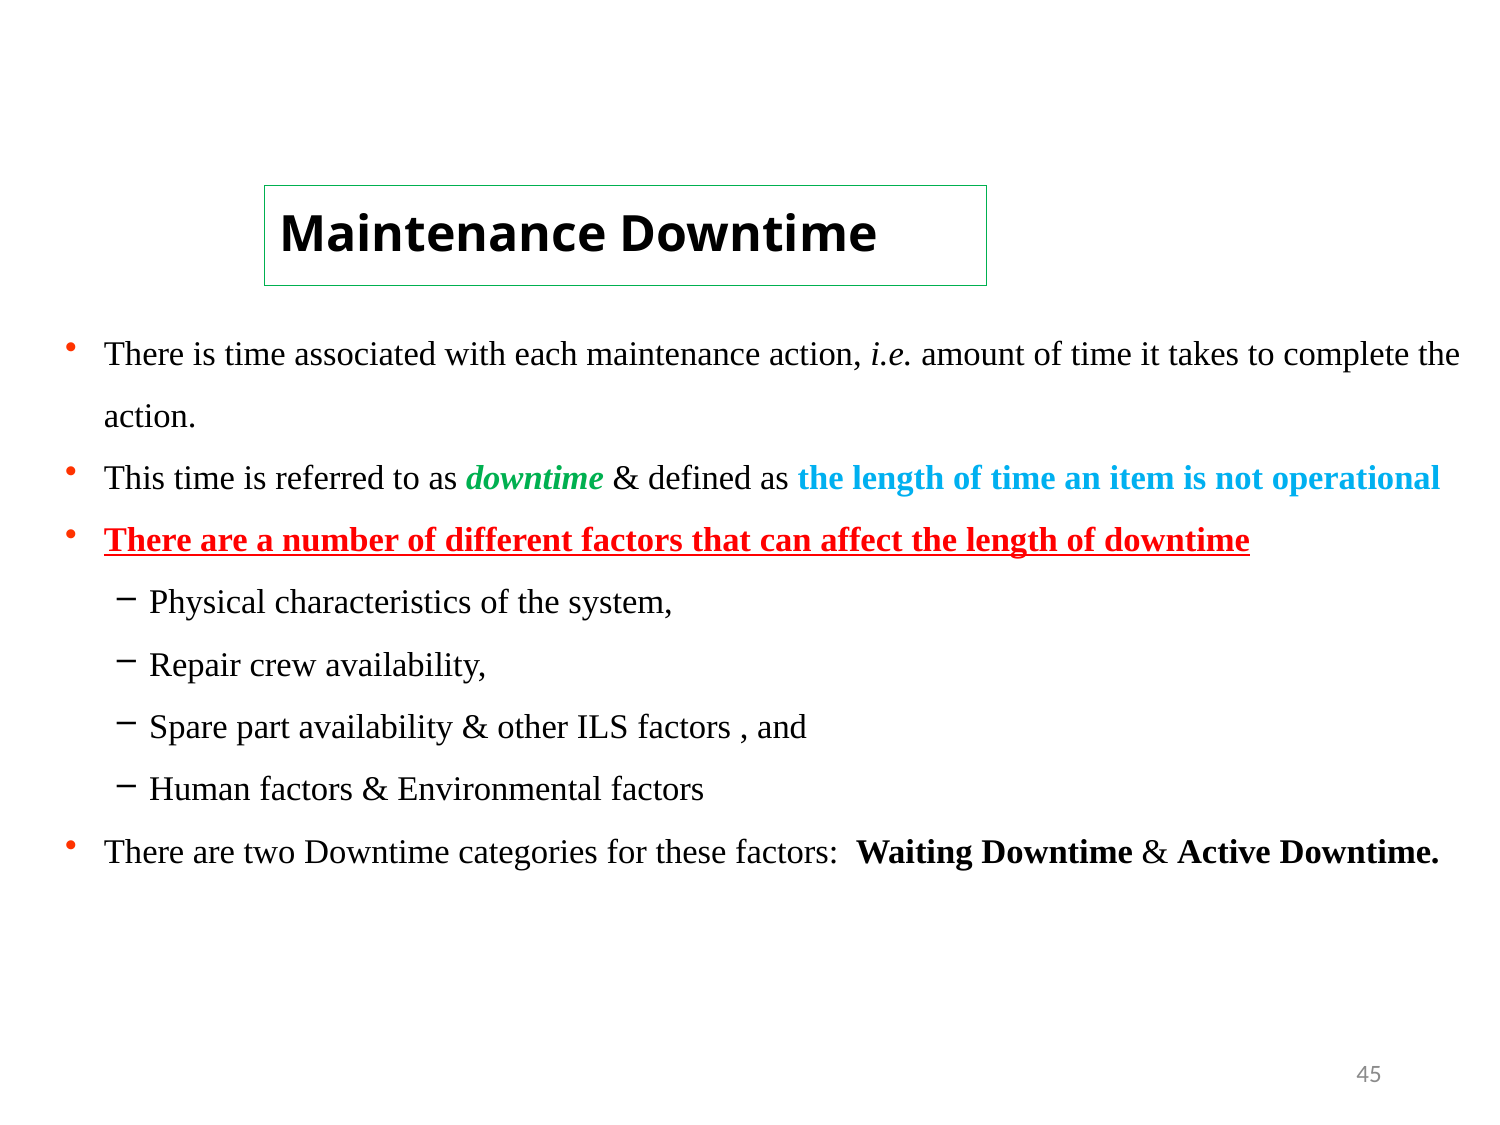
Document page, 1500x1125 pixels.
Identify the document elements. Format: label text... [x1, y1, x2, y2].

list There is time associated with each maintenance action, i.e. amount of time it takes to complete the action. This time is referred to as downtime & defined as the length of time an item is not operational There are a number of different factors that can affect the length of downtime Physical characteristics of the system, Repair crew availability, Spare part availability & other ILS factors , and Human factors & Environmental factors There are two Downtime categories for these factors: Waiting Downtime & Active Downtime. [50, 302, 1477, 962]
title Maintenance Downtime [264, 185, 987, 286]
slide_number 45 [1059, 1042, 1397, 1103]
